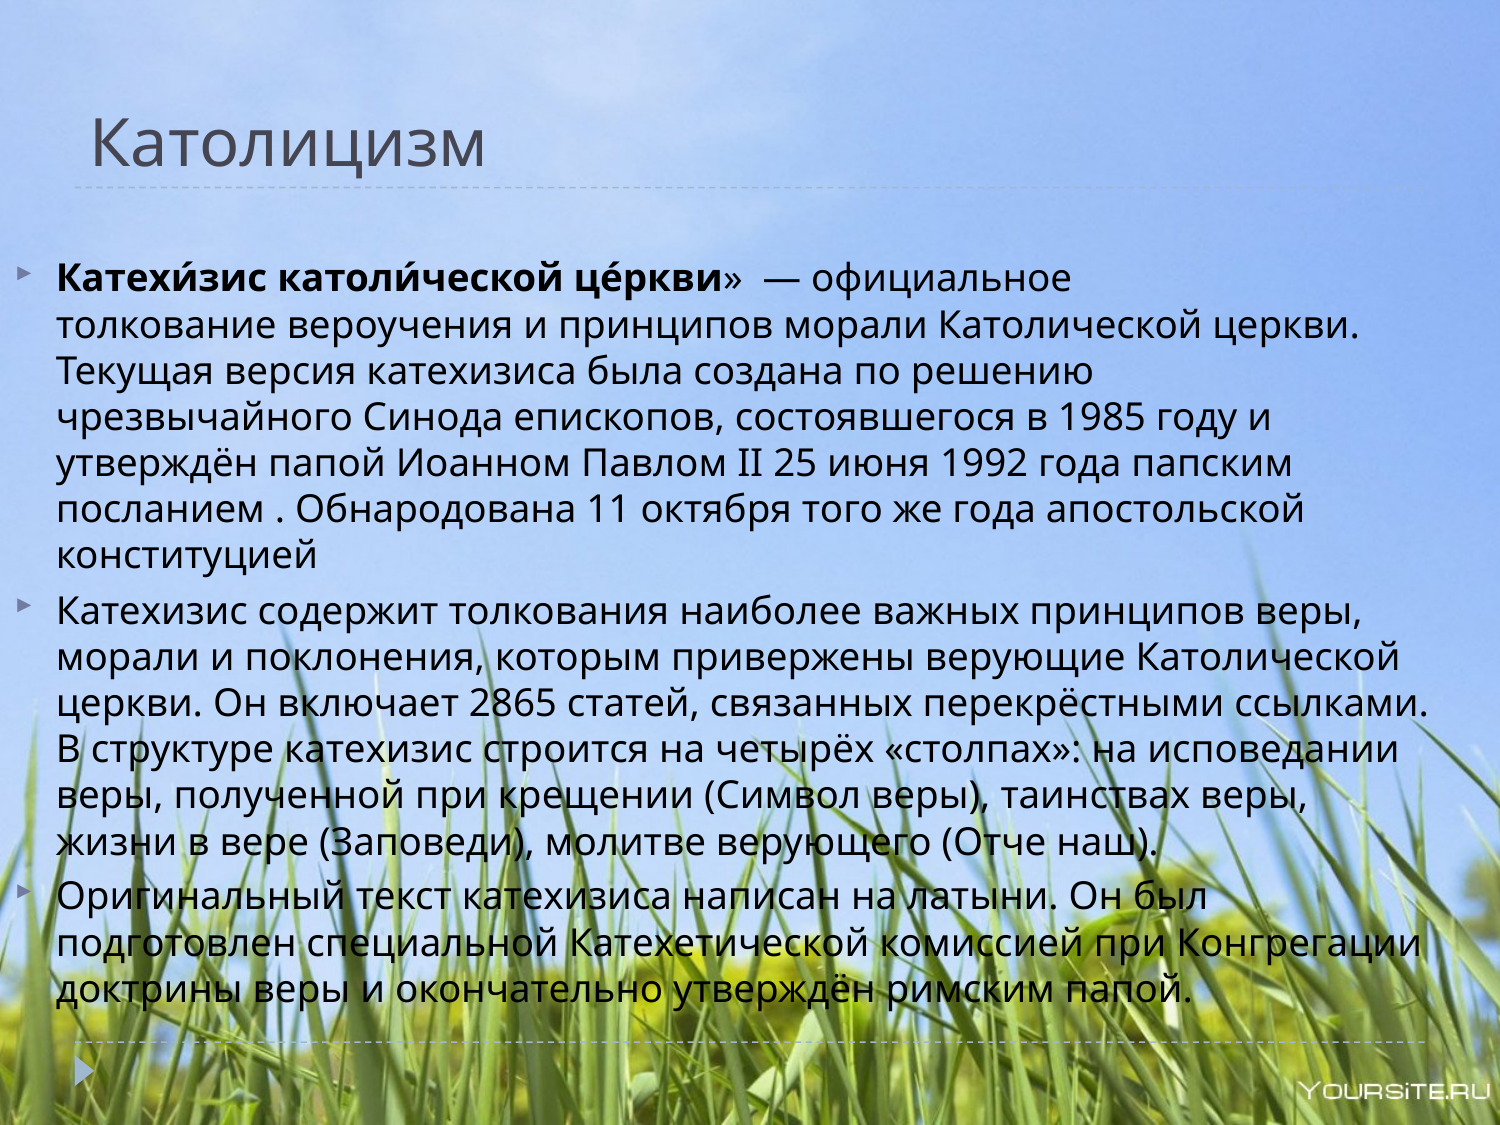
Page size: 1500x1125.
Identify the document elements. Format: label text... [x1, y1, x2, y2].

picture [0, 0, 1500, 1125]
title Католицизм [75, 24, 1425, 188]
list Катехи́зис католи́ческой це́ркви» — официальное толкование вероучения и принципов морали Католической церкви. Текущая версия катехизиса была создана по решению чрезвычайного Синода епископов, состоявшегося в 1985 году и утверждён папой Иоанном Павлом II 25 июня 1992 года папским посланием . Обнародована 11 октября того же года апостольской конституцией Катехизис содержит толкования наиболее важных принципов веры, морали и поклонения, которым привержены верующие Католической церкви. Он включает 2865 статей, связанных перекрёстными ссылками. В структуре катехизис строится на четырёх «столпах»: на исповедании веры, полученной при крещении (Символ веры), таинствах веры, жизни в вере (Заповеди), молитве верующего (Отче наш). Оригинальный текст катехизиса написан на латыни. Он был подготовлен специальной Катехетической комиссией при Конгрегации доктрины веры и окончательно утверждён римским папой. [0, 246, 1454, 1032]
